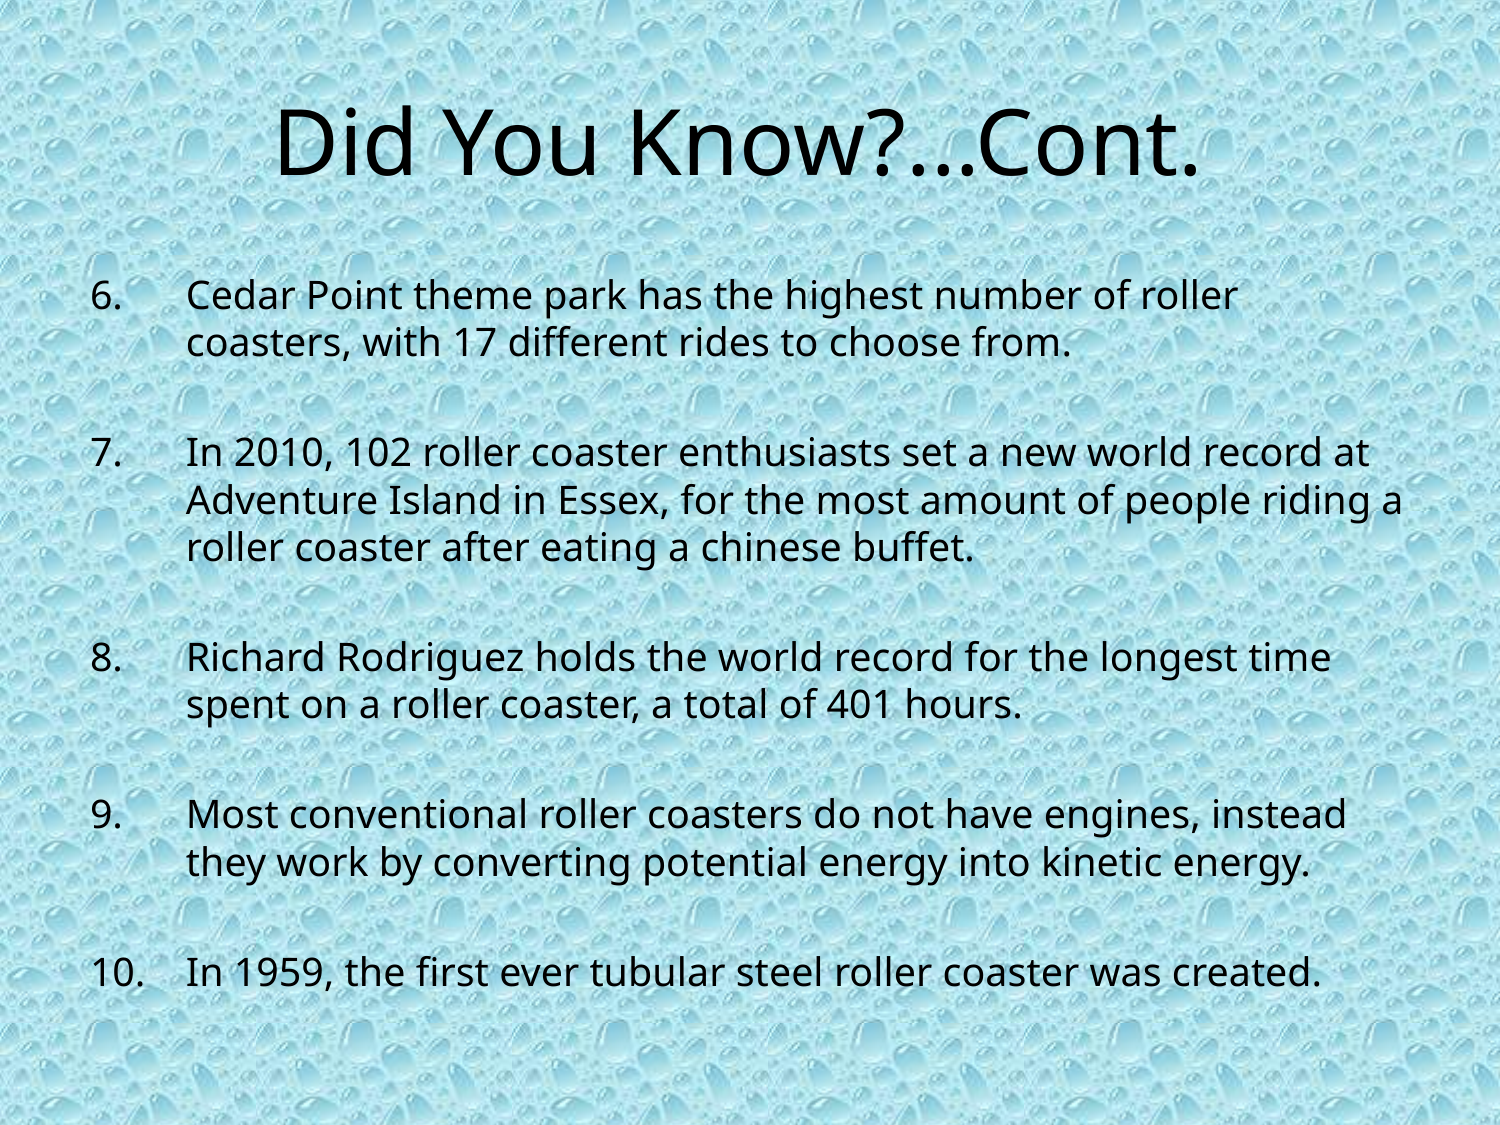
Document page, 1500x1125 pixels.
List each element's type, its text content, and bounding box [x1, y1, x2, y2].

title Did You Know?...Cont. [75, 45, 1425, 233]
list Cedar Point theme park has the highest number of roller coasters, with 17 different rides to choose from. In 2010, 102 roller coaster enthusiasts set a new world record at Adventure Island in Essex, for the most amount of people riding a roller coaster after eating a chinese buffet. Richard Rodriguez holds the world record for the longest time spent on a roller coaster, a total of 401 hours. Most conventional roller coasters do not have engines, instead they work by converting potential energy into kinetic energy. In 1959, the first ever tubular steel roller coaster was created. [75, 262, 1425, 1005]
picture [0, 0, 1500, 1125]
